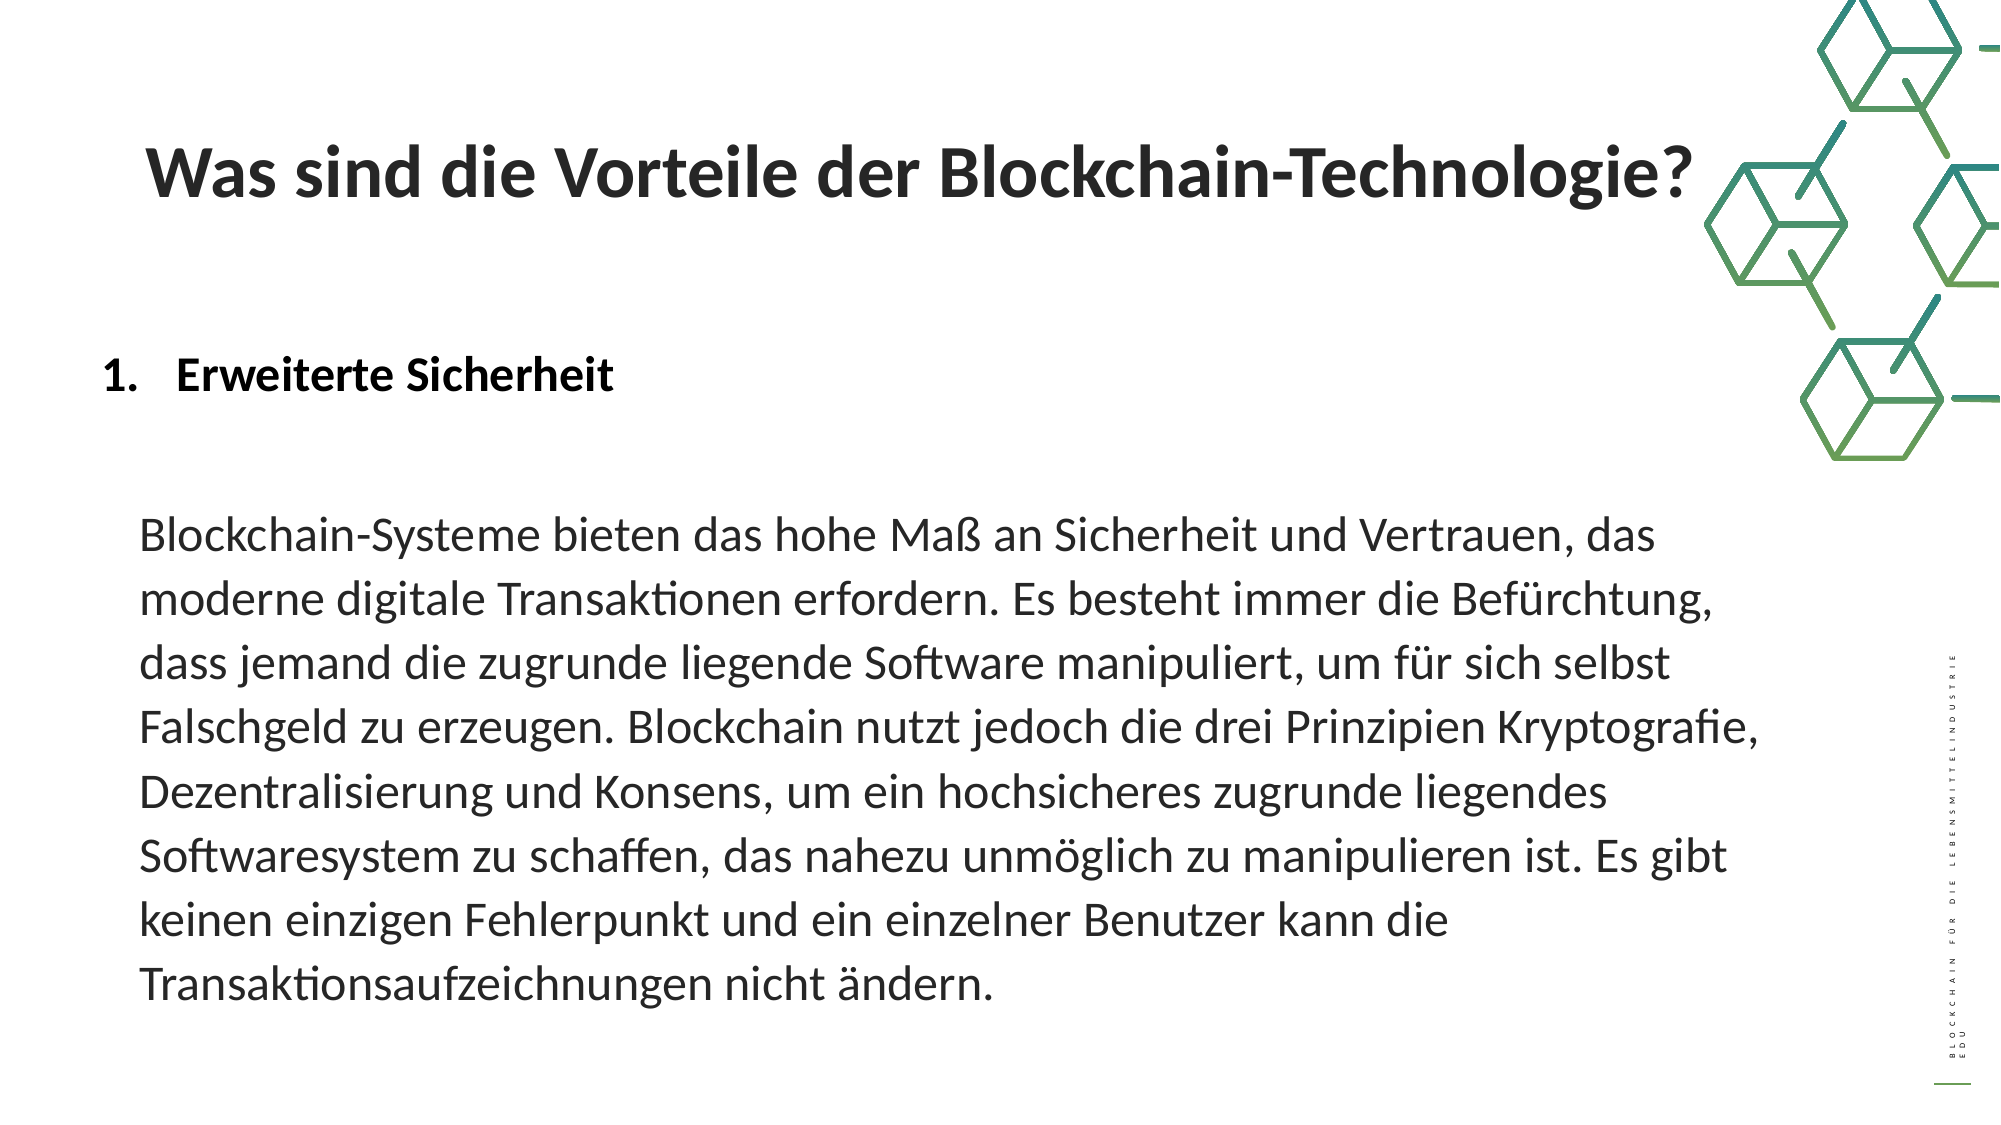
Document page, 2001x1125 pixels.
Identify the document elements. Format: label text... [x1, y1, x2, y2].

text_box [1704, 0, 2000, 461]
list Erweiterte Sicherheit Blockchain-Systeme bieten das hohe Maß an Sicherheit und Vertrauen, das moderne digitale Transaktionen erfordern. Es besteht immer die Befürchtung, dass jemand die zugrunde liegende Software manipuliert, um für sich selbst Falschgeld zu erzeugen. Blockchain nutzt jedoch die drei Prinzipien Kryptografie, Dezentralisierung und Konsens, um ein hochsicheres zugrunde liegendes Softwaresystem zu schaffen, das nahezu unmöglich zu manipulieren ist. Es gibt keinen einzigen Fehlerpunkt und ein einzelner Benutzer kann die Transaktionsaufzeichnungen nicht ändern. [86, 329, 1825, 1100]
list Was sind die Vorteile der Blockchain-Technologie? [130, 124, 1704, 337]
